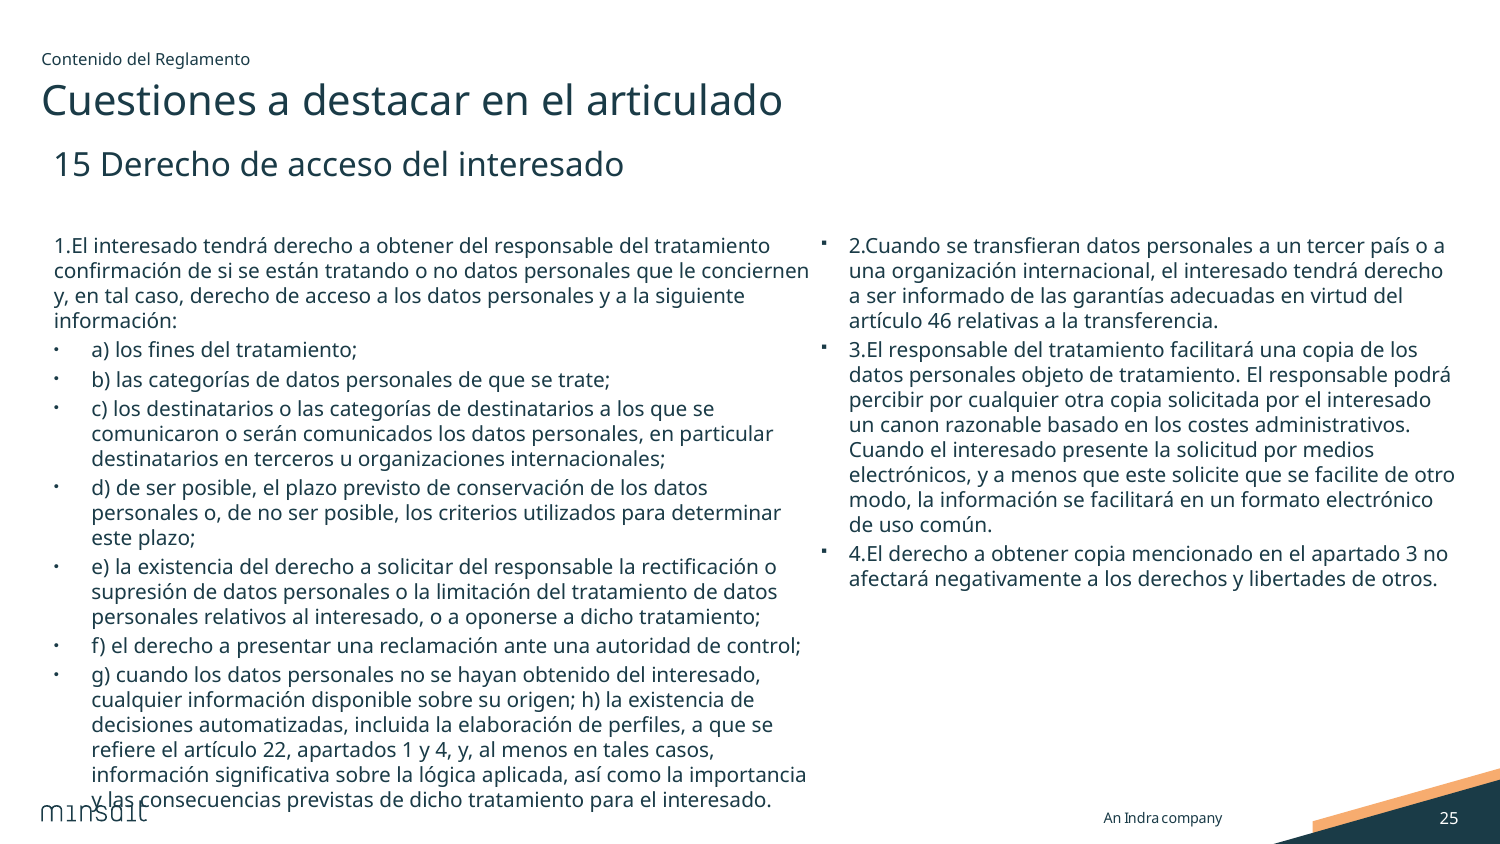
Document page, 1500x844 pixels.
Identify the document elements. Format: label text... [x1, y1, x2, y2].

title Cuestiones a destacar en el articulado [41, 79, 1459, 193]
text_box 2.Cuando se transfieran datos personales a un tercer país o a una organización internacional, el interesado tendrá derecho a ser informado de las garantías adecuadas en virtud del artículo 46 relativas a la transferencia. 3.El responsable del tratamiento facilitará una copia de los datos personales objeto de tratamiento. El responsable podrá percibir por cualquier otra copia solicitada por el interesado un canon razonable basado en los costes administrativos. Cuando el interesado presente la solicitud por medios electrónicos, y a menos que este solicite que se facilite de otro modo, la información se facilitará en un formato electrónico de uso común. 4.El derecho a obtener copia mencionado en el apartado 3 no afectará negativamente a los derechos y libertades de otros. [820, 257, 1459, 706]
list Contenido del Reglamento [41, 43, 1459, 75]
text_box 1.El interesado tendrá derecho a obtener del responsable del tratamiento confirmación de si se están tratando o no datos personales que le conciernen y, en tal caso, derecho de acceso a los datos personales y a la siguiente información: a) los fines del tratamiento; b) las categorías de datos personales de que se trate; c) los destinatarios o las categorías de destinatarios a los que se comunicaron o serán comunicados los datos personales, en particular destinatarios en terceros u organizaciones internacionales; d) de ser posible, el plazo previsto de conservación de los datos personales o, de no ser posible, los criterios utilizados para determinar este plazo; e) la existencia del derecho a solicitar del responsable la rectificación o supresión de datos personales o la limitación del tratamiento de datos personales relativos al interesado, o a oponerse a dicho tratamiento; f) el derecho a presentar una reclamación ante una autoridad de control; g) cuando los datos personales no se hayan obtenido del interesado, cualquier información disponible sobre su origen; h) la existencia de decisiones automatizadas, incluida la elaboración de perfiles, a que se refiere el artículo 22, apartados 1 y 4, y, al menos en tales casos, información significativa sobre la lógica aplicada, así como la importancia y las consecuencias previstas de dicho tratamiento para el interesado. [53, 257, 810, 706]
text_box 15 Derecho de acceso del interesado [53, 143, 1471, 257]
